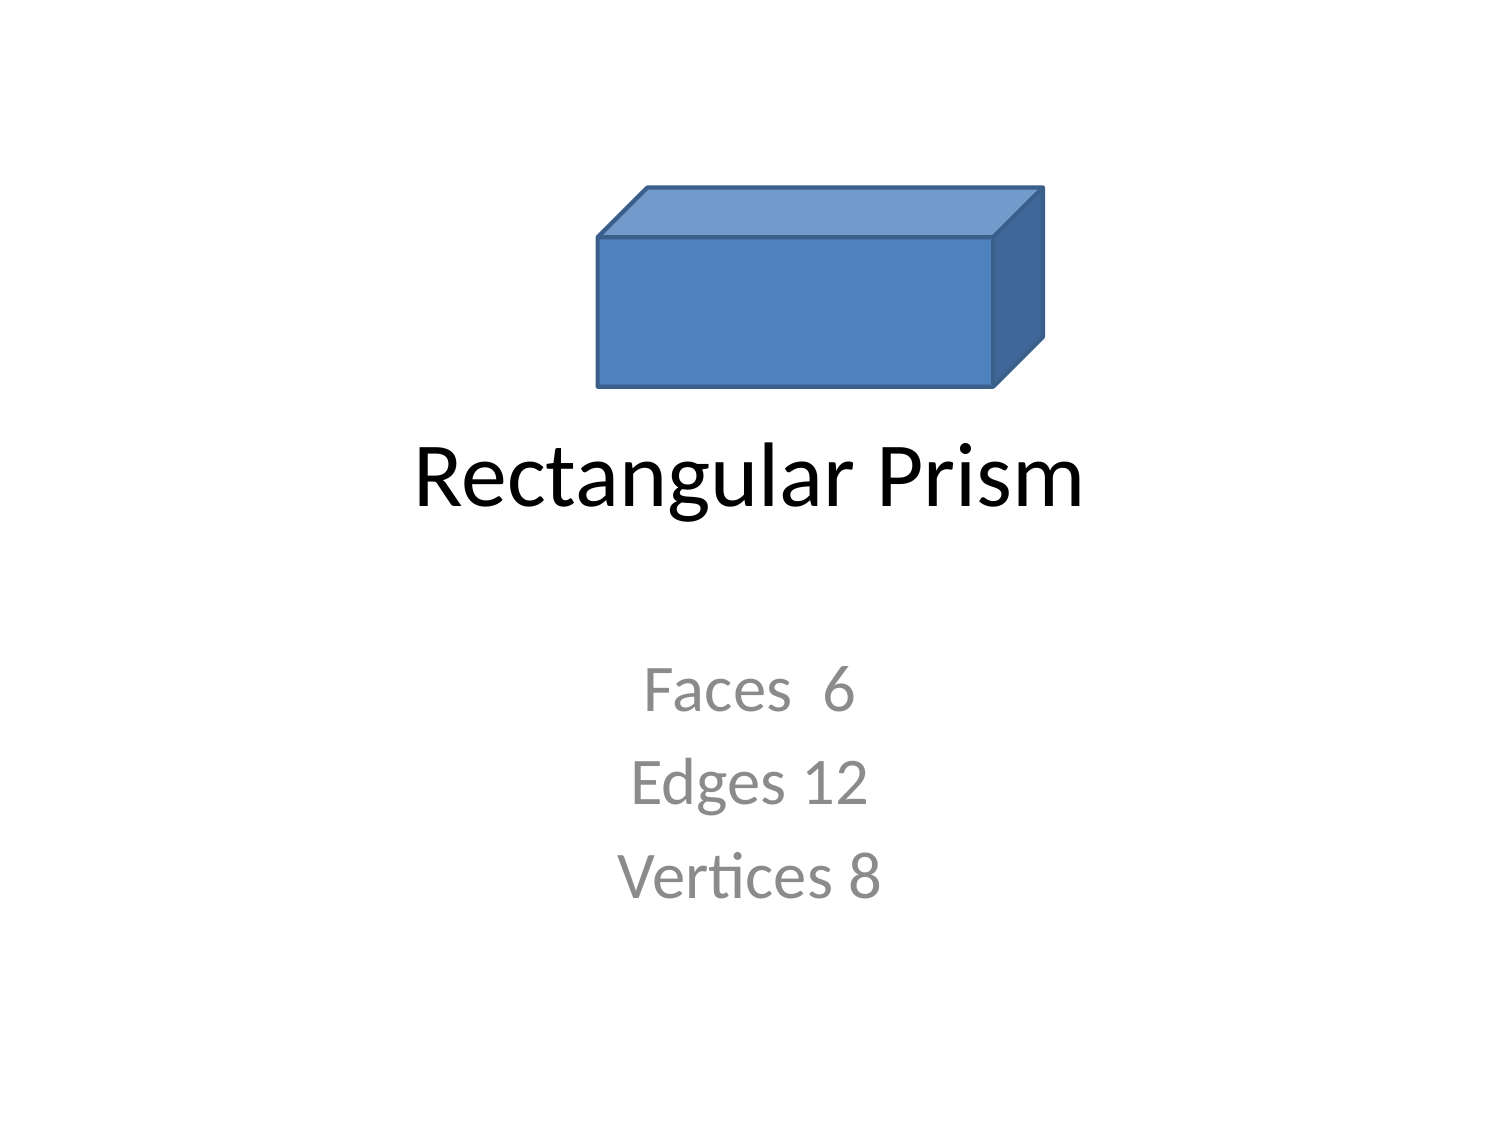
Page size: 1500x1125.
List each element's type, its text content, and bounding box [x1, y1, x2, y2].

subtitle Faces 6 Edges 12 Vertices 8 [225, 637, 1275, 925]
text_box [595, 185, 1046, 389]
title Rectangular Prism [112, 349, 1388, 591]
